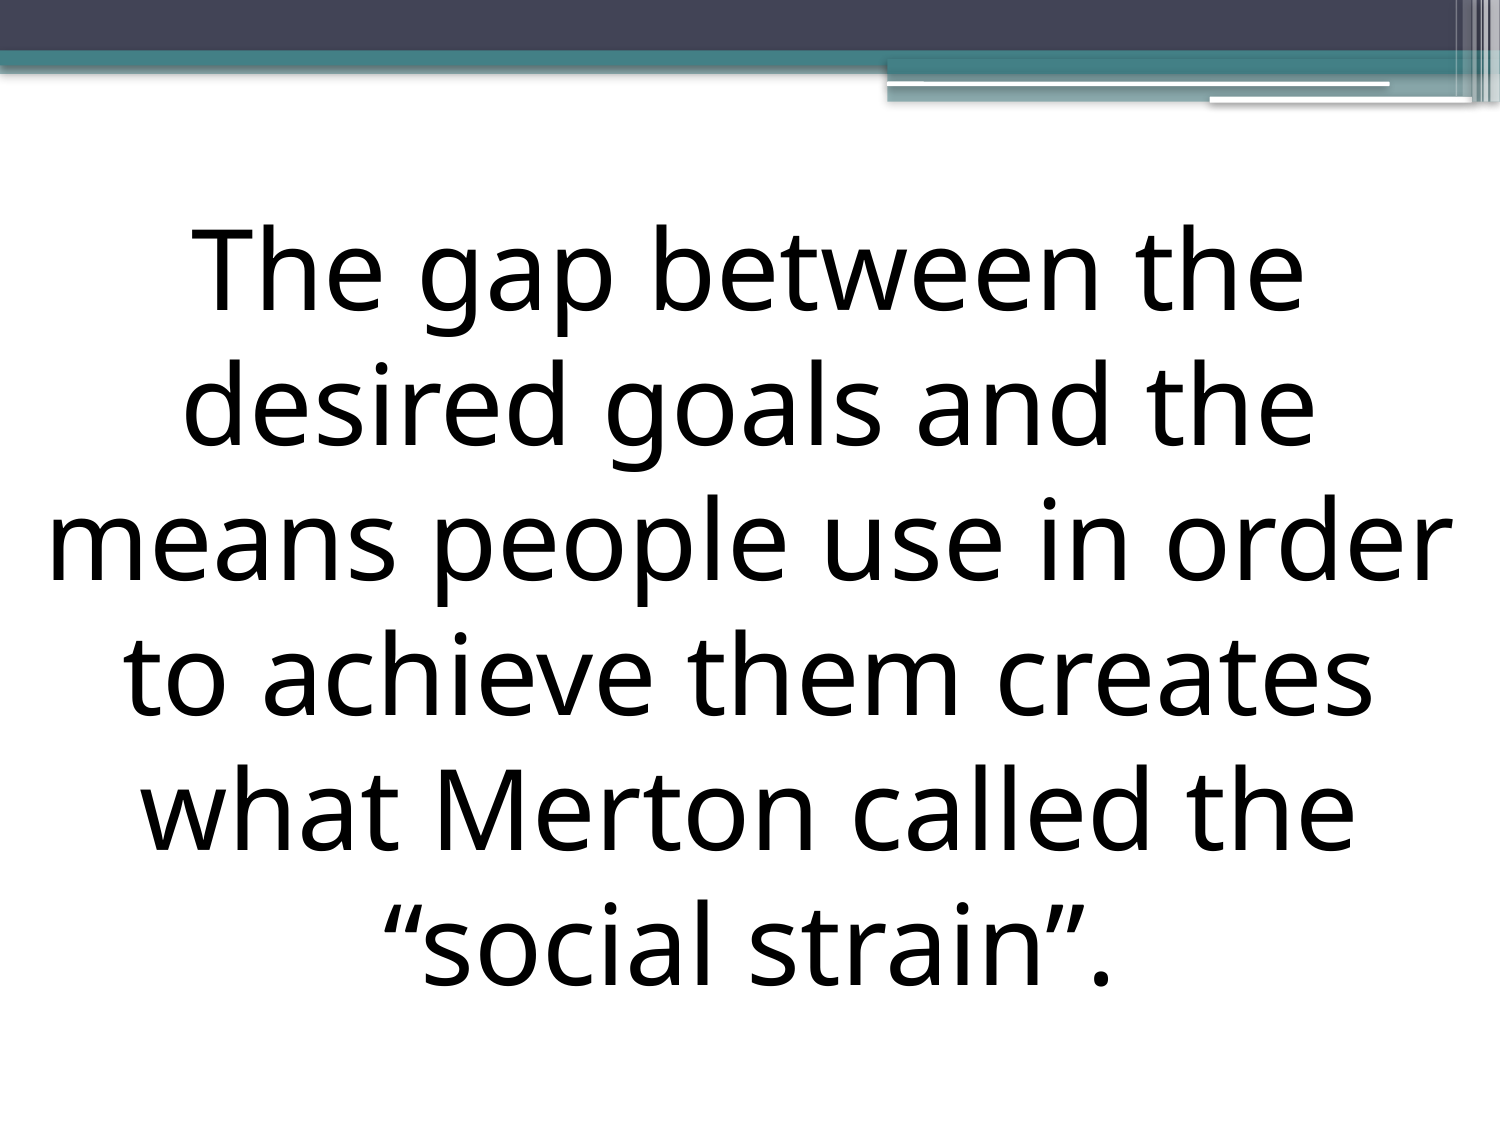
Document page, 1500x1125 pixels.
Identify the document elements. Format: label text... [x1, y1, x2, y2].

text_box The gap between the desired goals and the means people use in order to achieve them creates what Merton called the “social strain”. [18, 190, 1482, 1016]
